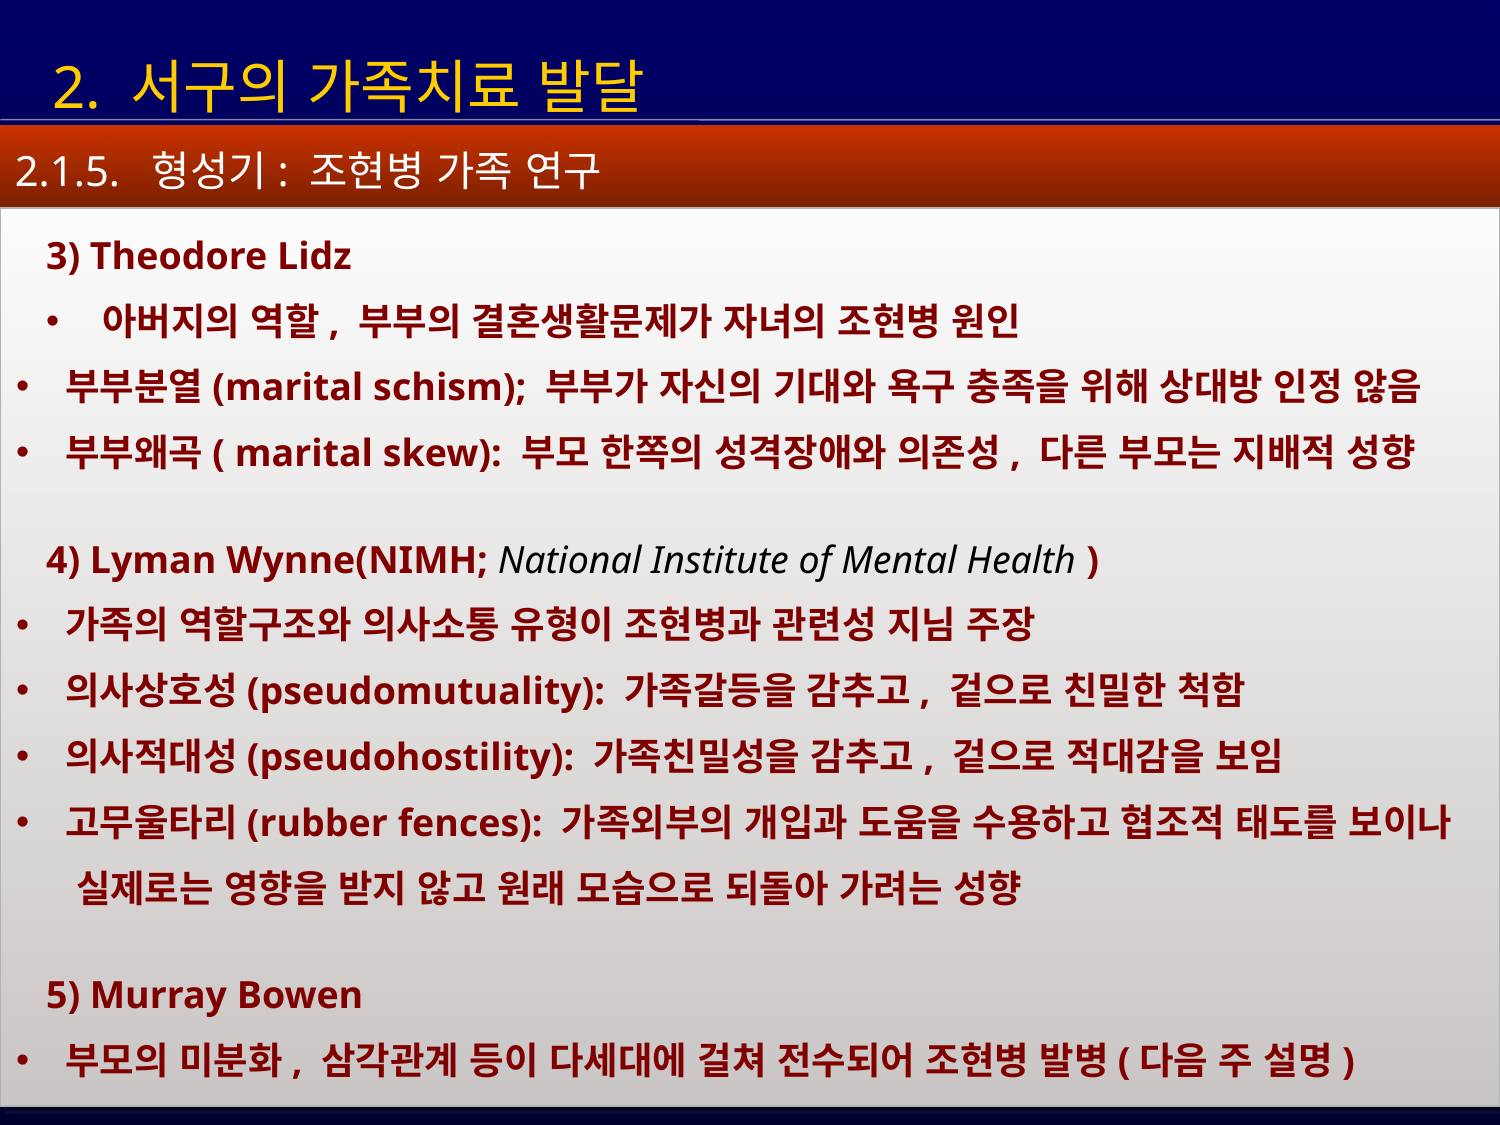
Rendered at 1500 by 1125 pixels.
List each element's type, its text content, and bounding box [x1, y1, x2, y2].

text_box 2. 서구의 가족치료 발달 [37, 42, 660, 123]
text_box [0, 125, 1500, 1107]
